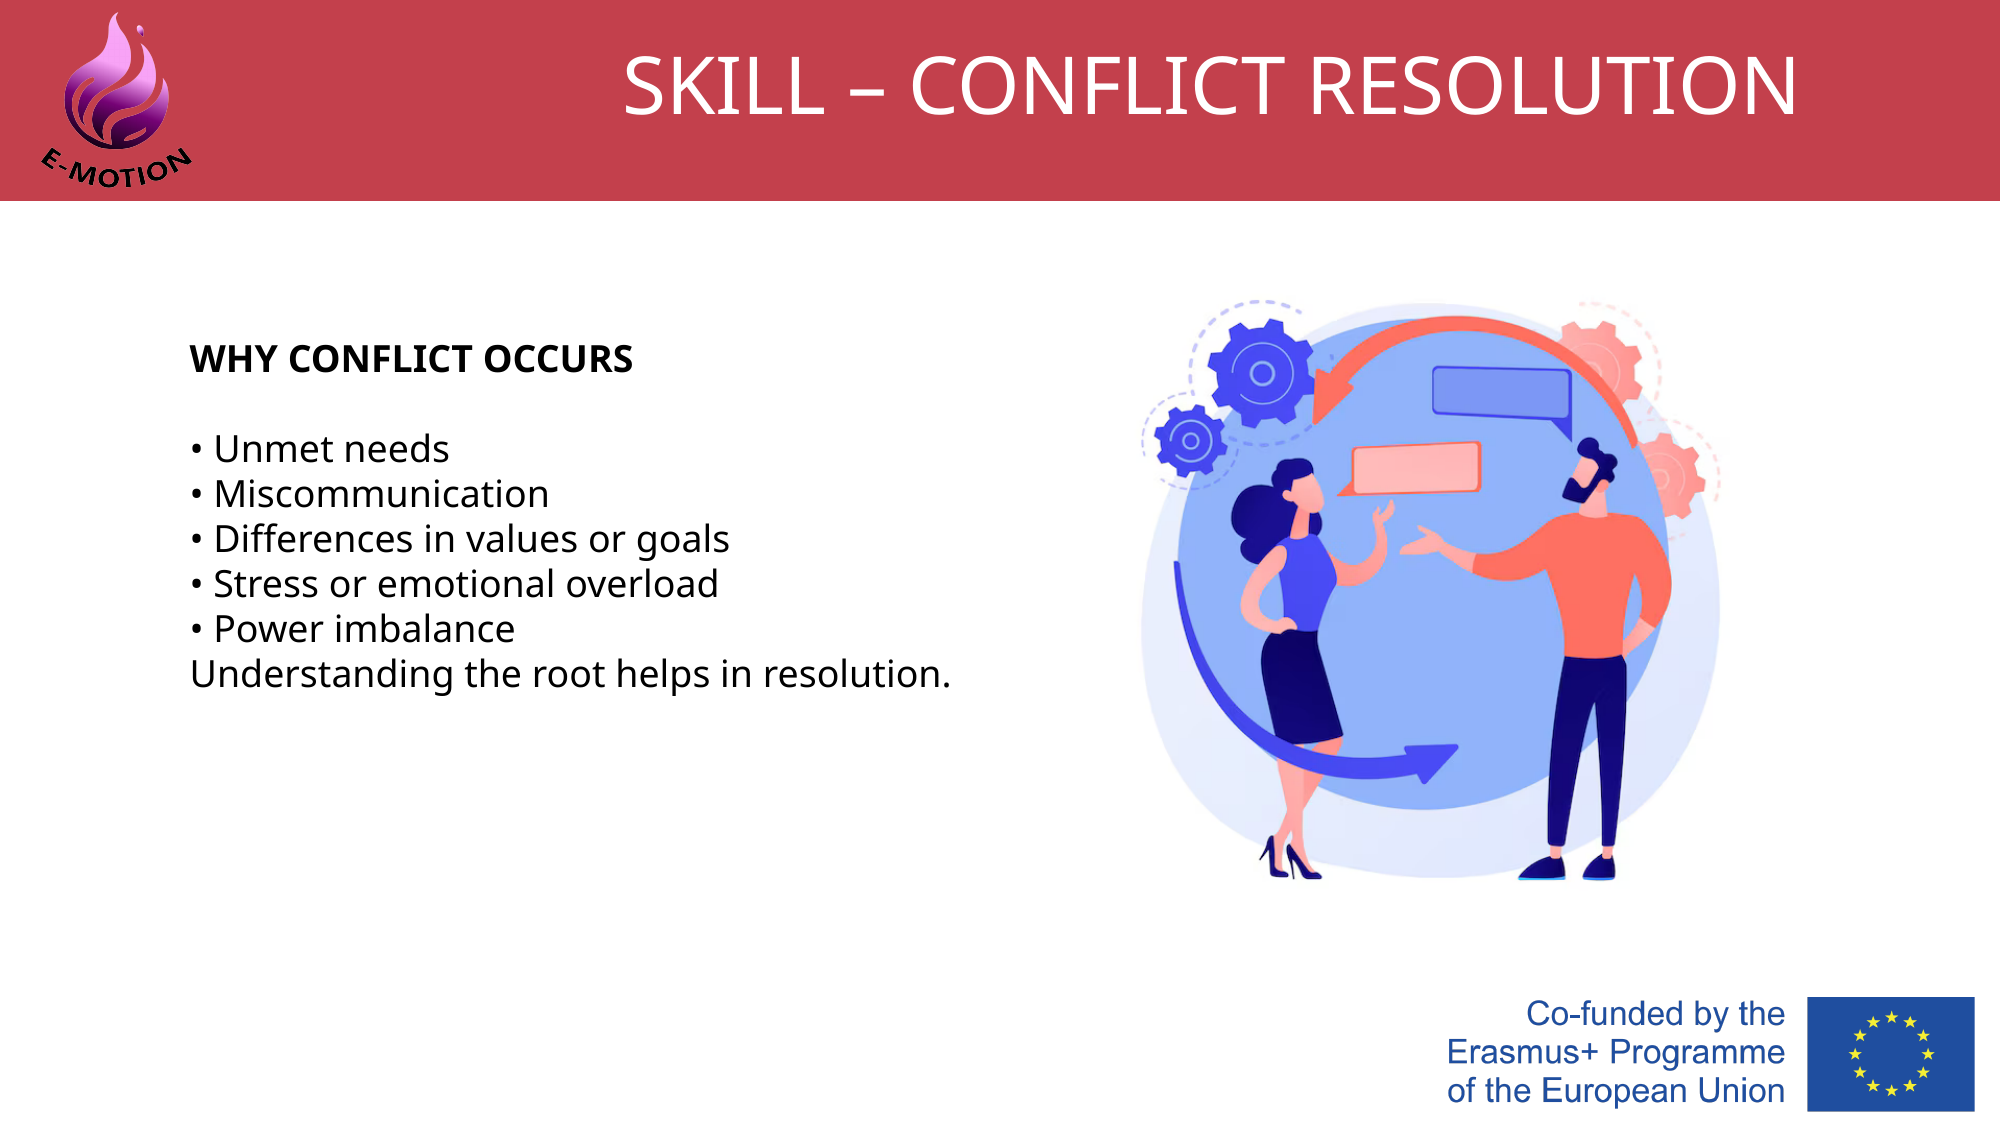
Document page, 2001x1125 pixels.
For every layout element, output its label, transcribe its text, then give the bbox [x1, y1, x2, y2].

picture [0, 0, 253, 247]
text_box SKILL – CONFLICT RESOLUTION [558, 26, 1817, 302]
text_box WHY CONFLICT OCCURS • Unmet needs • Miscommunication • Differences in values or goals • Stress or emotional overload • Power imbalance Understanding the root helps in resolution. [174, 327, 1045, 703]
picture [1045, 204, 1817, 977]
